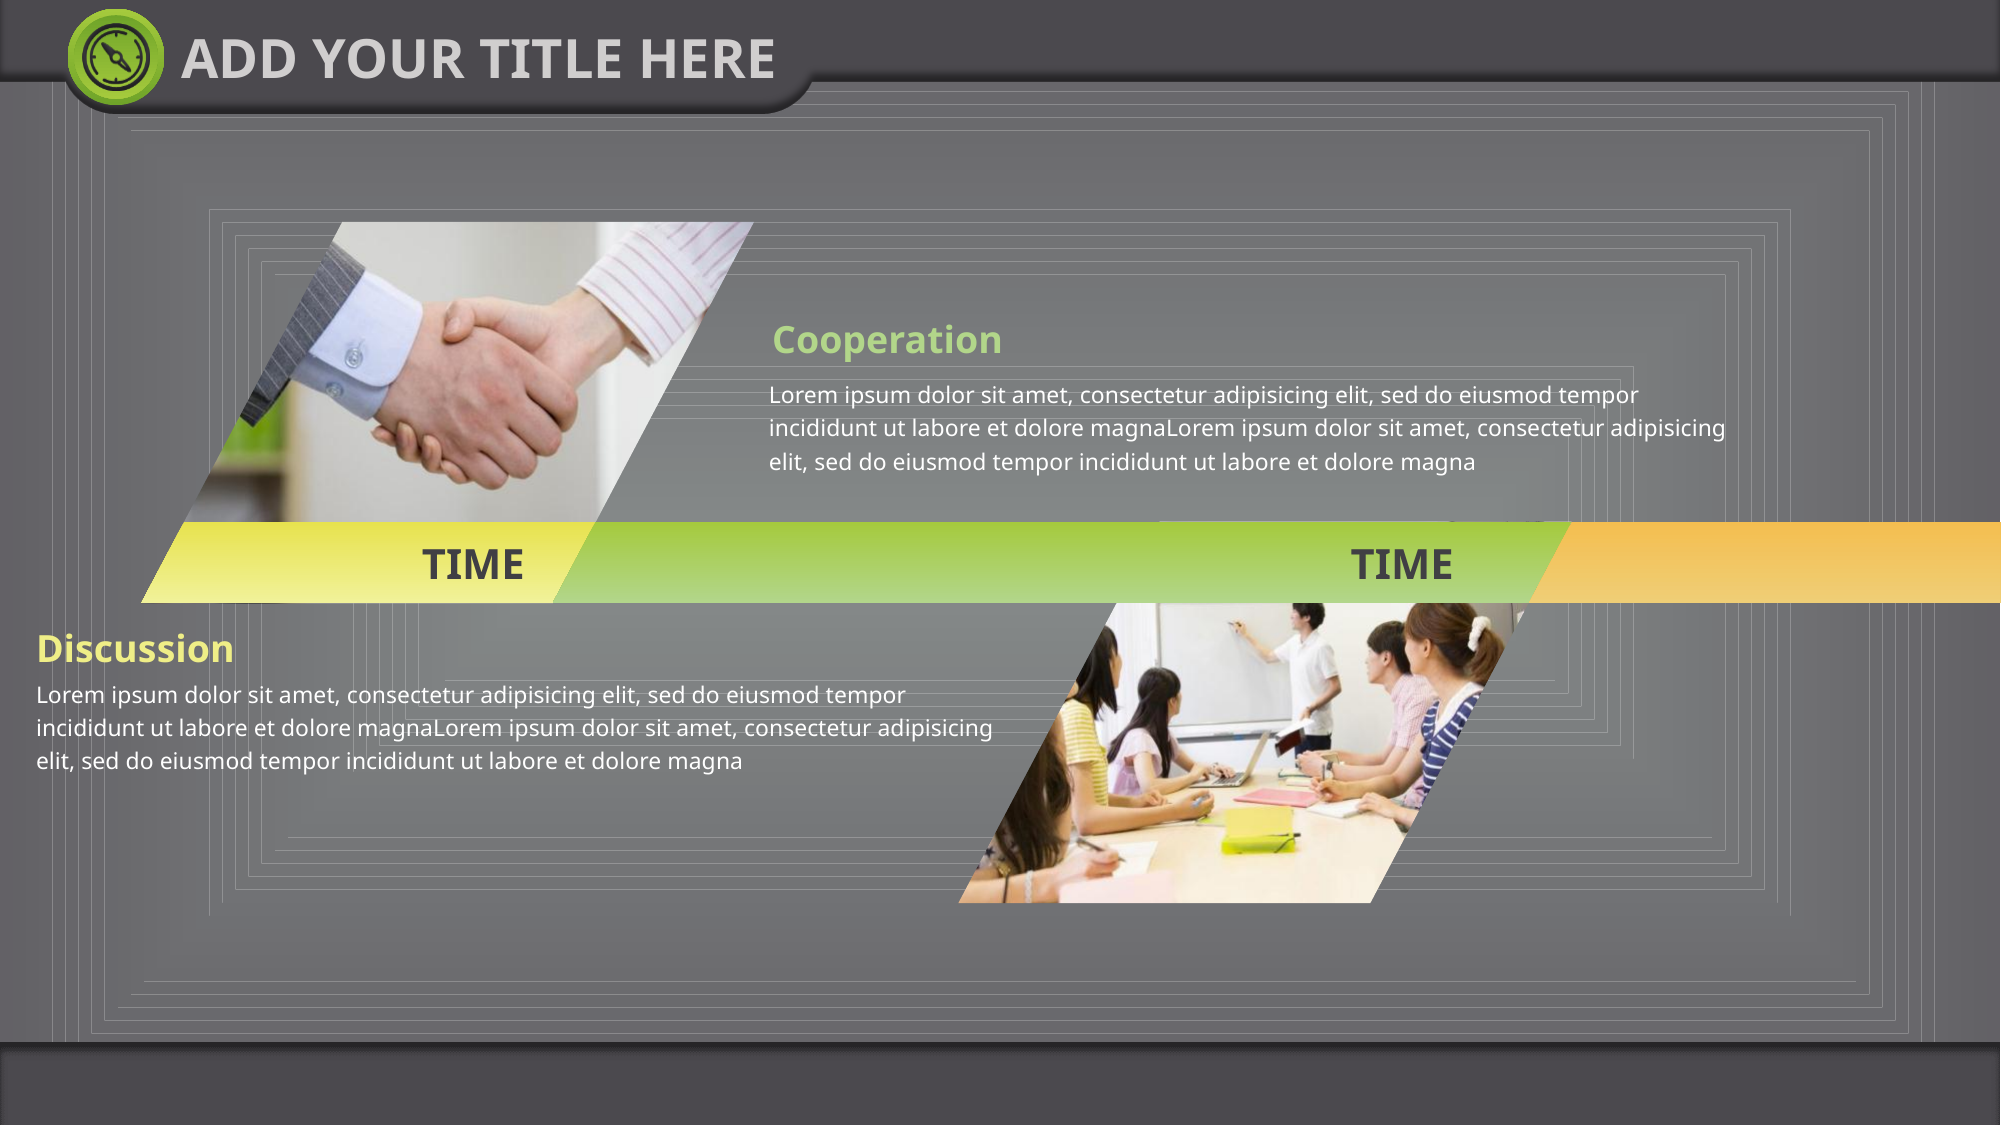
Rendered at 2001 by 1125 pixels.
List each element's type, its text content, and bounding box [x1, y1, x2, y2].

text_box TIME [141, 521, 595, 604]
text_box [958, 604, 1529, 904]
picture [0, 0, 2000, 115]
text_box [67, 8, 165, 106]
text_box [183, 221, 755, 522]
text_box [1528, 521, 2000, 604]
text_box TIME [552, 521, 1571, 604]
picture [0, 1042, 2000, 1125]
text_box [21, 617, 1021, 784]
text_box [754, 308, 1754, 484]
